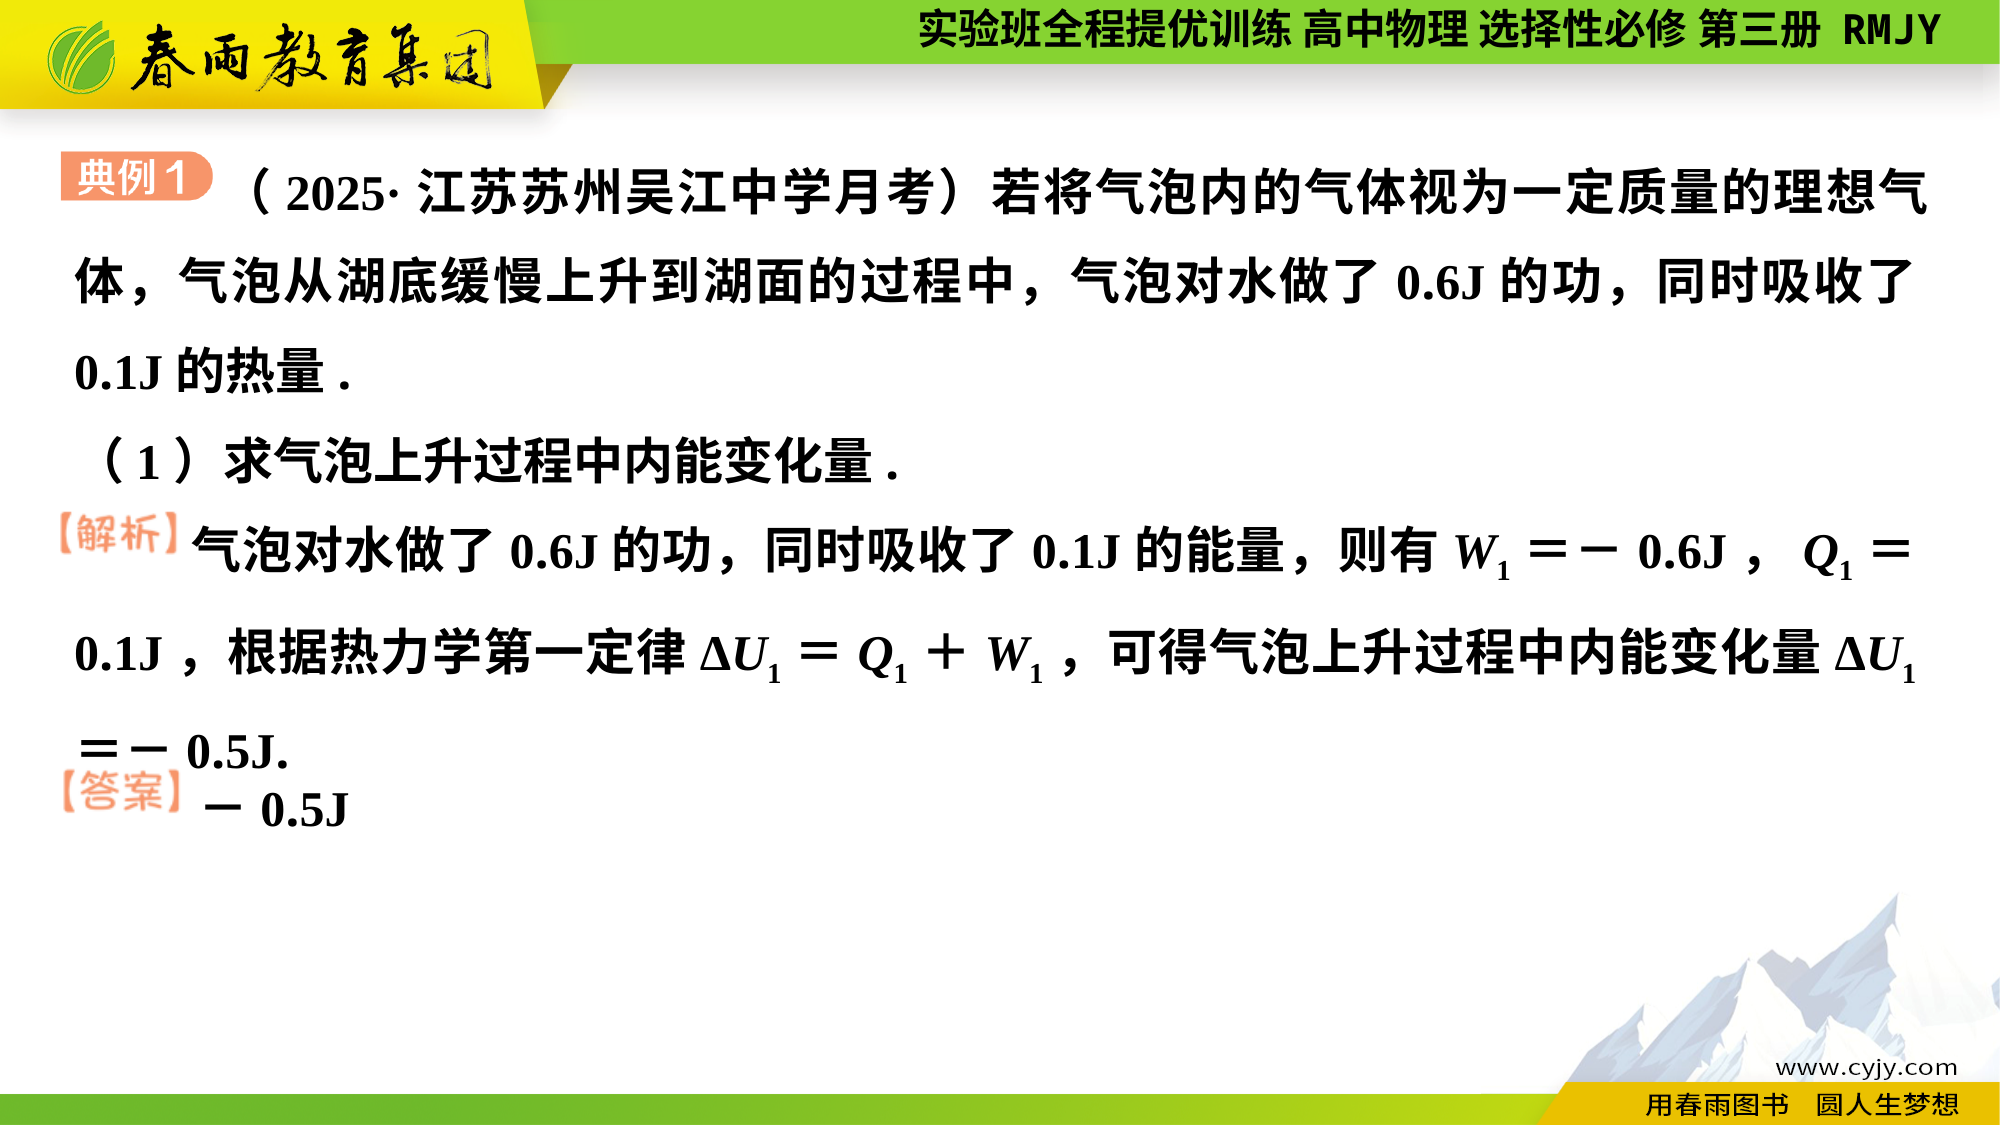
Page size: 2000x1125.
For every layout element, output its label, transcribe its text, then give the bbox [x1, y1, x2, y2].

list （2025·江苏苏州吴江中学月考）若将气泡内的气体视为一定质量的理想气体，气泡从湖底缓慢上升到湖面的过程中，气泡对水做了0.6J的功，同时吸收了0.1J的热量. （1）求气泡上升过程中内能变化量. [59, 122, 1944, 490]
text_box －0.5J [59, 738, 410, 844]
picture [0, 0, 2000, 1125]
text_box 气泡对水做了0.6J的功，同时吸收了0.1J的能量，则有W1＝－0.6J，Q1＝0.1J，根据热力学第一定律ΔU1＝Q1＋W1，可得气泡上升过程中内能变化量ΔU1＝－0.5J. [59, 490, 1944, 787]
